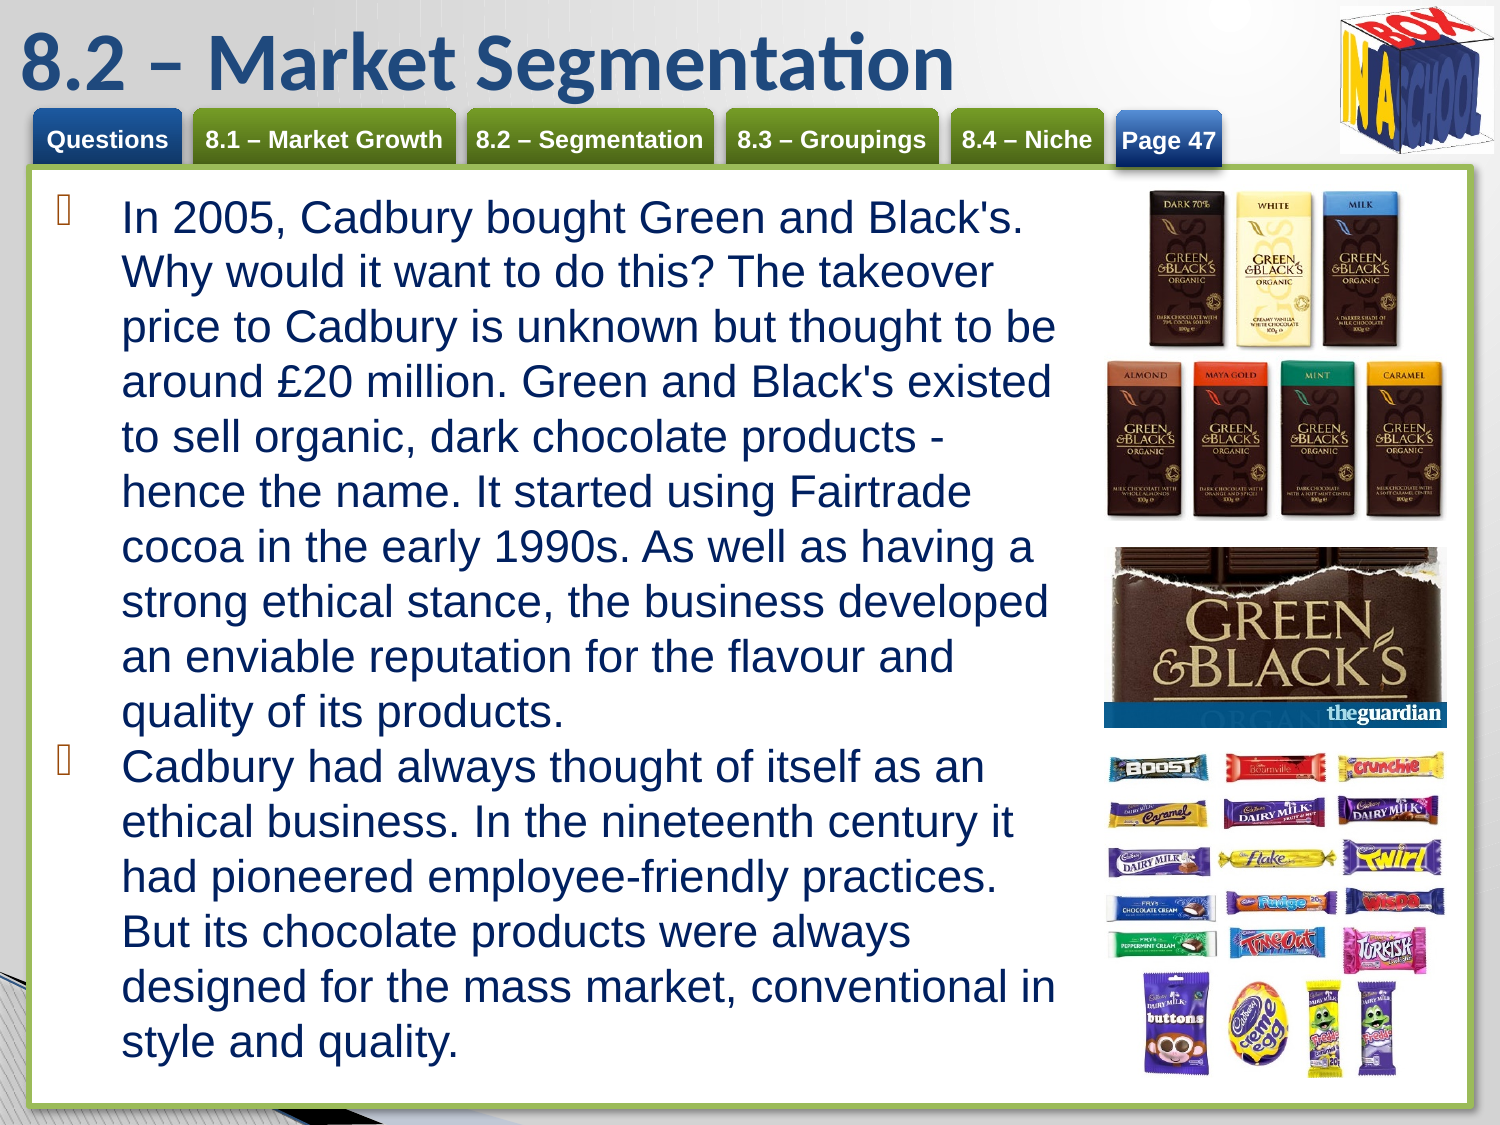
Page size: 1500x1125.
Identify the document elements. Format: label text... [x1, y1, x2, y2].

picture [1104, 184, 1448, 522]
picture [1104, 751, 1448, 1078]
picture [1104, 547, 1448, 729]
picture [1340, 6, 1495, 154]
text_box Page 47 [1116, 109, 1223, 167]
picture [281, 1114, 303, 1125]
title 8.2 – Market Segmentation [5, 11, 1270, 102]
text_box In 2005, Cadbury bought Green and Black's. Why would it want to do this? The takeover price to Cadbury is unknown but thought to be around £20 million. Green and Black's existed to sell organic, dark chocolate products - hence the name. It started using Fairtrade cocoa in the early 1990s. As well as having a strong ethical stance, the business developed an enviable reputation for the flavour and quality of its products. Cadbury had always thought of itself as an ethical business. In the nineteenth century it had pioneered employee-friendly practices. But its chocolate products were always designed for the mass market, conventional in style and quality. [41, 179, 1093, 1075]
